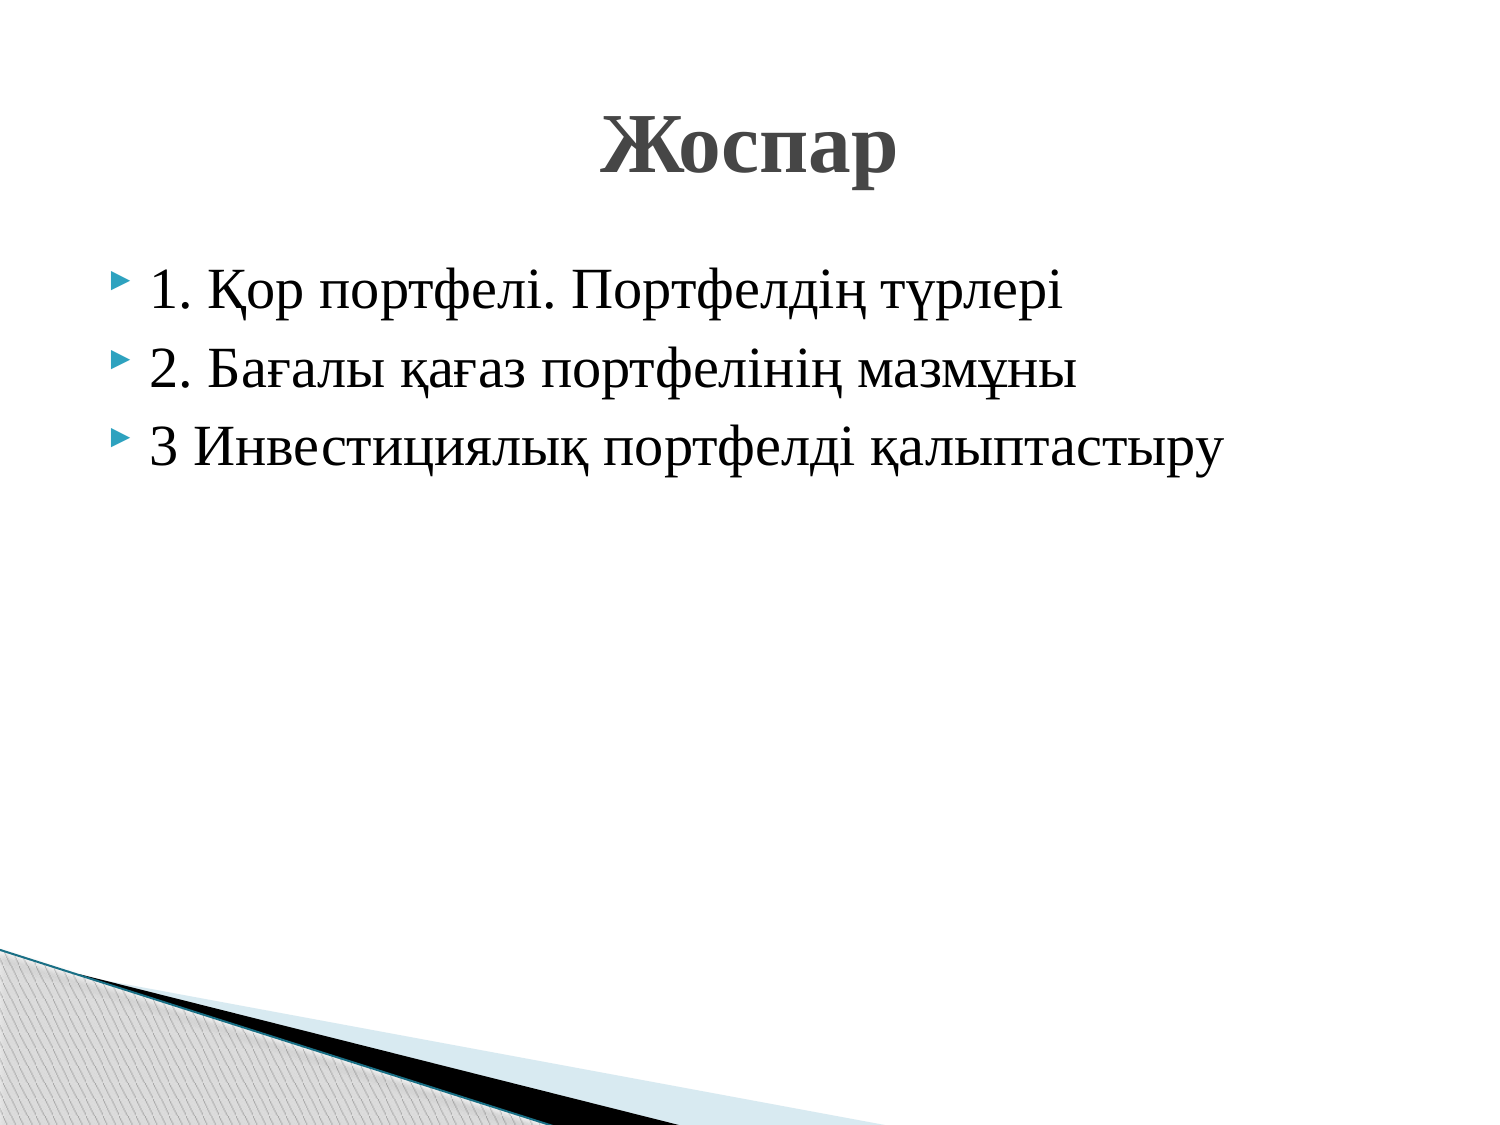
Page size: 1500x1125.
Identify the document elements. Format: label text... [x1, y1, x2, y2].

title Жоспар [75, 45, 1425, 233]
list 1. Қор портфелі. Портфелдің түрлері 2. Бағалы қағаз портфелінің мазмұны 3 Инвестициялық портфелді қалыптастыру [75, 243, 1425, 986]
